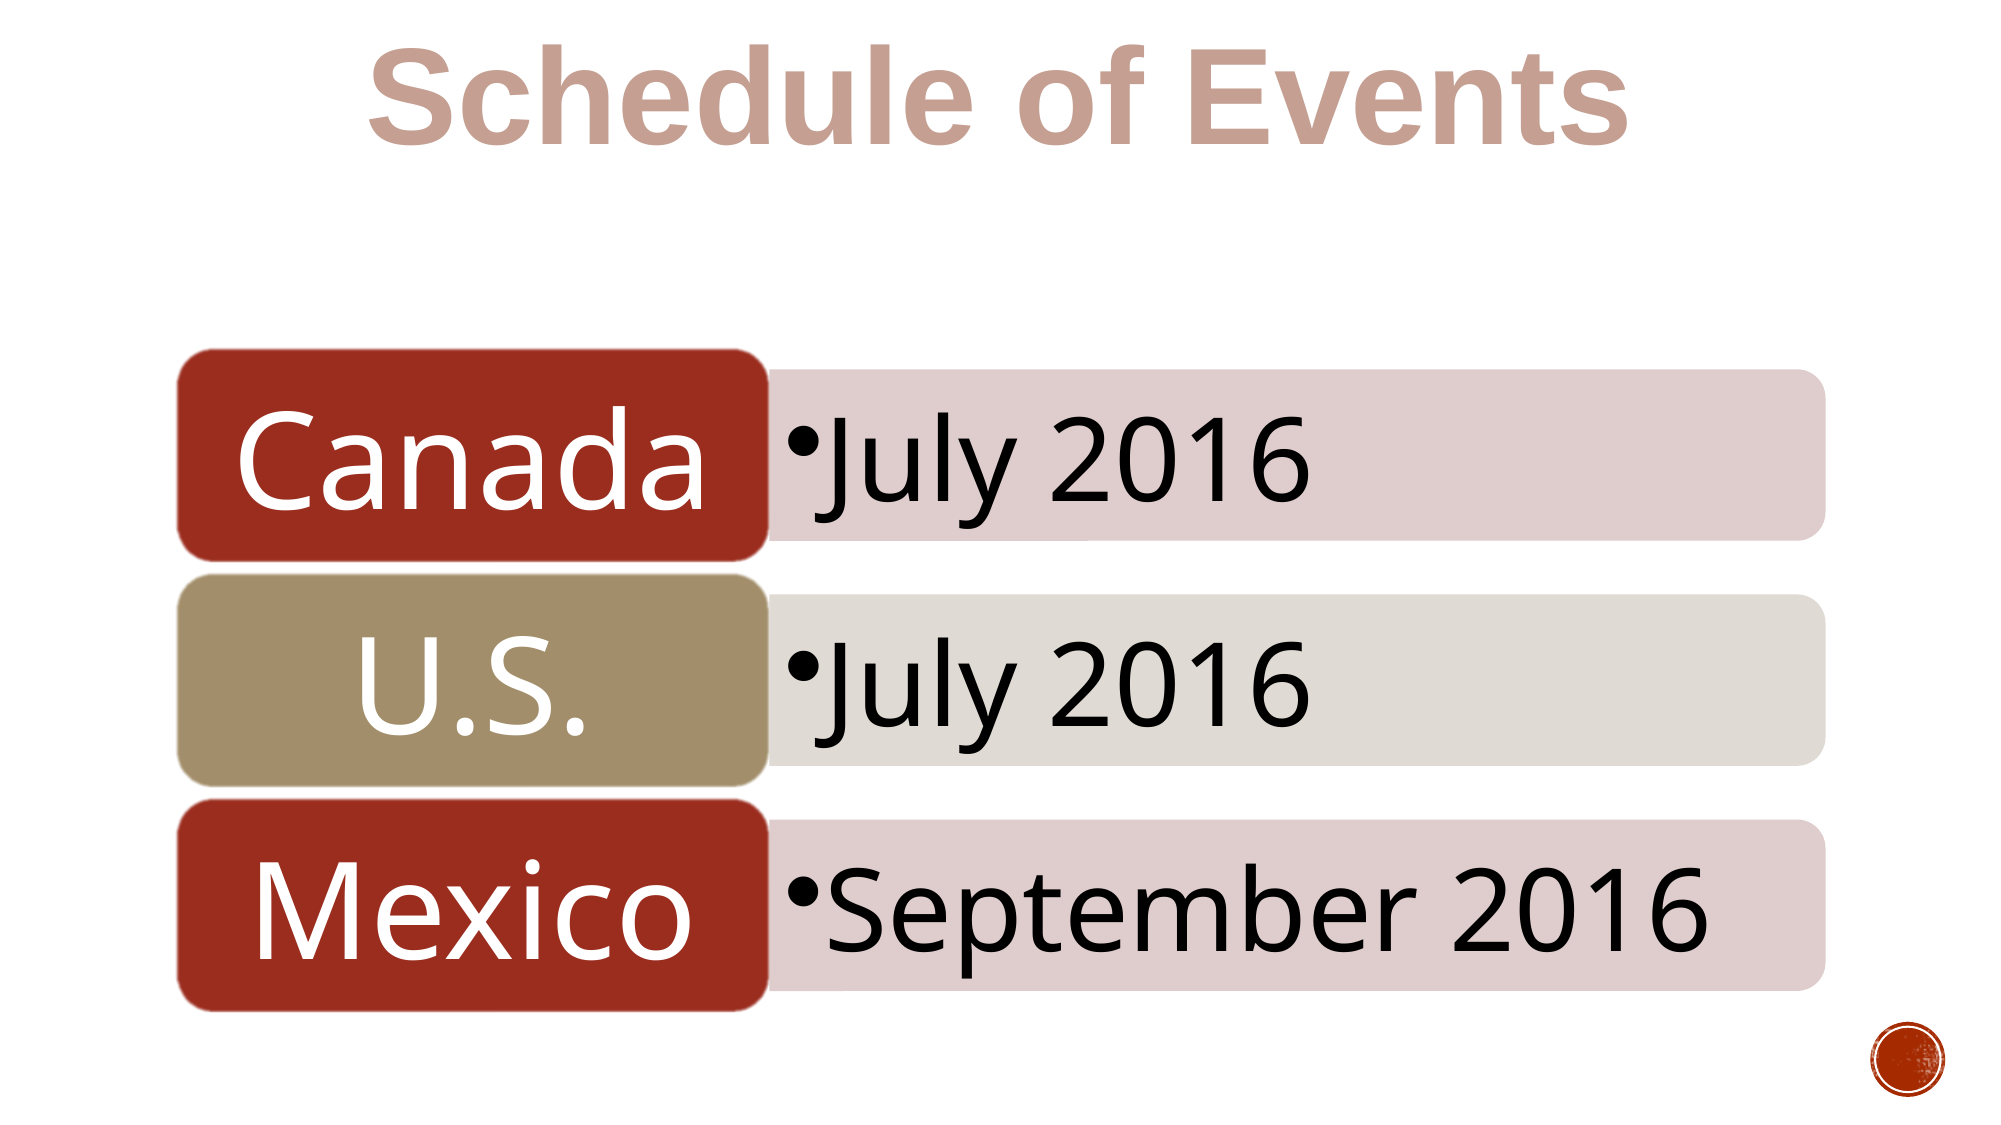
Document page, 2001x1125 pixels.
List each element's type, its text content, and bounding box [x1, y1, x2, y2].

text_box Schedule of Events [350, 0, 1650, 180]
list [176, 353, 1826, 1011]
